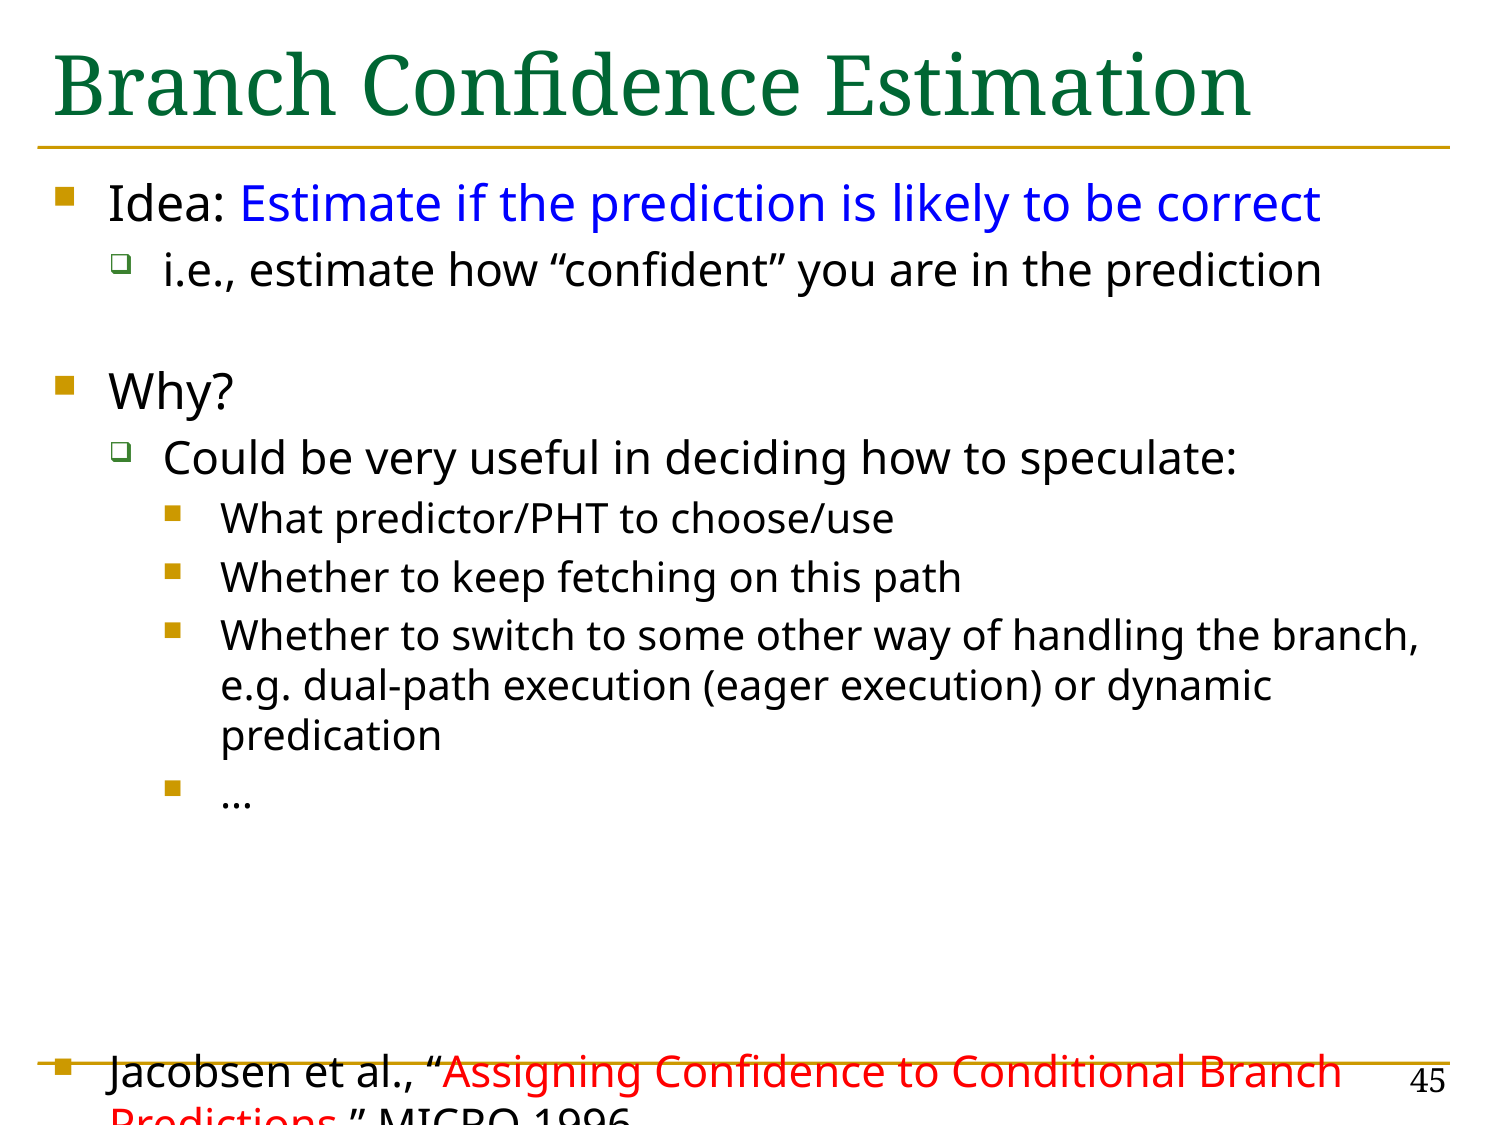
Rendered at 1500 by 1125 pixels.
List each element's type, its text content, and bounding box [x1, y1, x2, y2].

slide_number 45 [1111, 1036, 1462, 1112]
title Branch Confidence Estimation [37, 24, 1450, 163]
list Idea: Estimate if the prediction is likely to be correct i.e., estimate how “confident” you are in the prediction Why? Could be very useful in deciding how to speculate: What predictor/PHT to choose/use Whether to keep fetching on this path Whether to switch to some other way of handling the branch, e.g. dual-path execution (eager execution) or dynamic predication … Jacobsen et al., “Assigning Confidence to Conditional Branch Predictions,” MICRO 1996. [37, 163, 1450, 1016]
